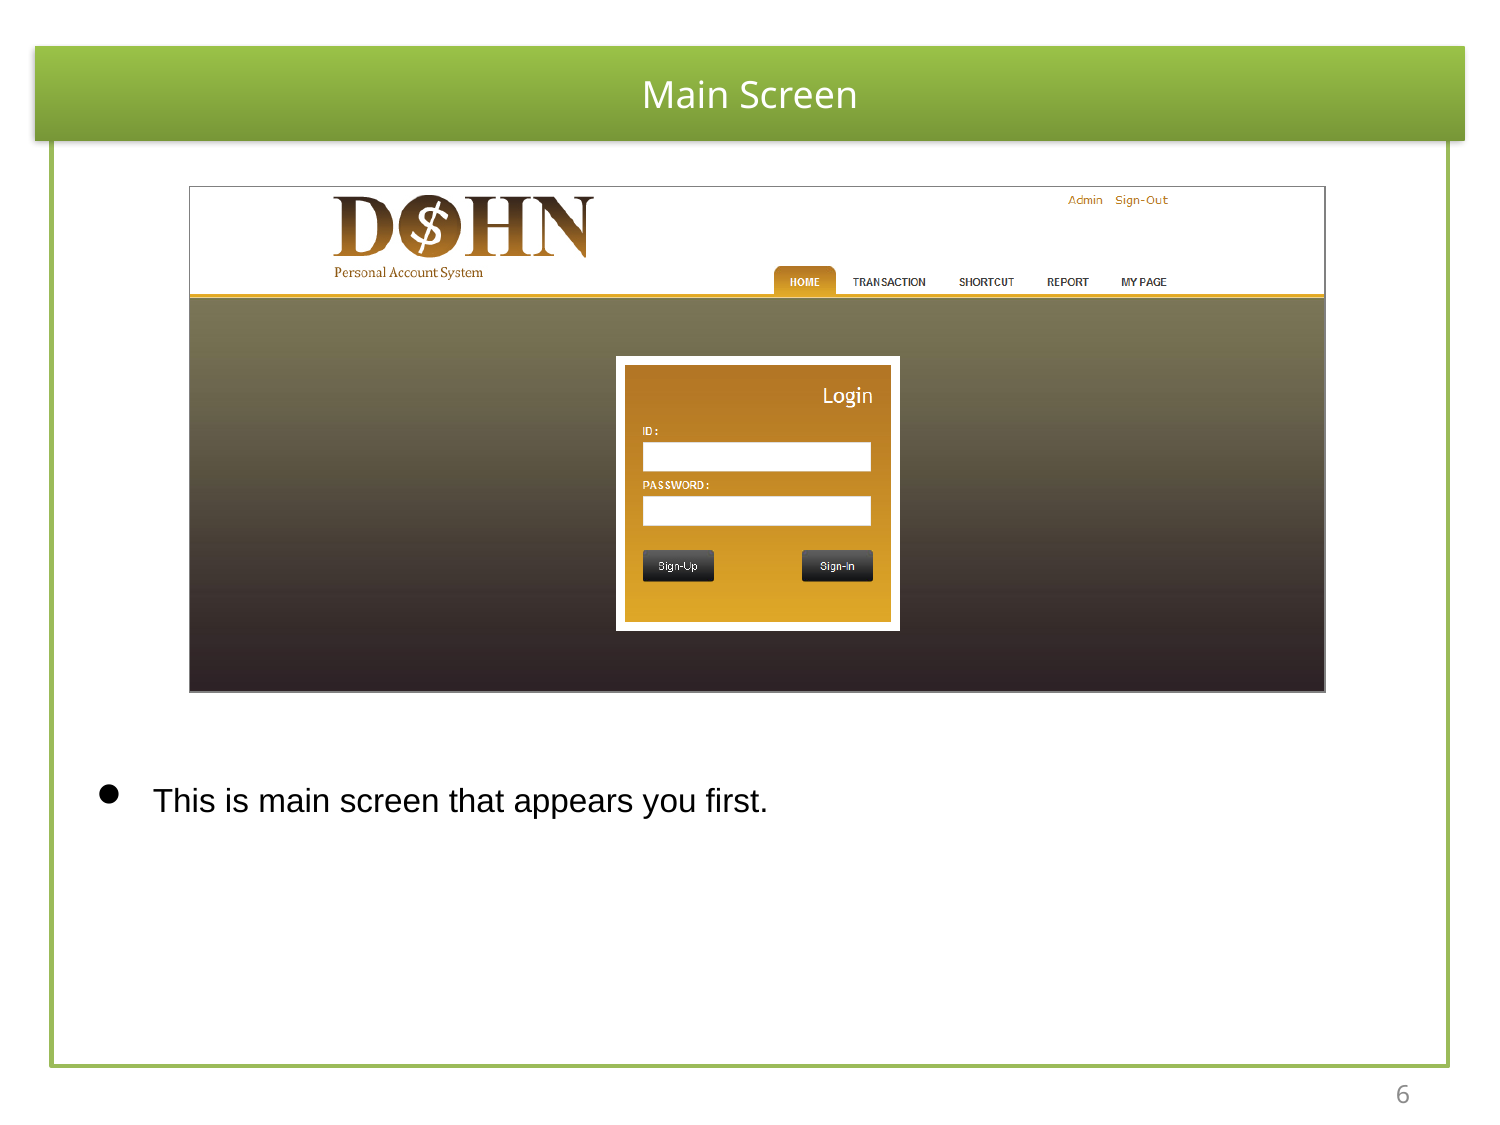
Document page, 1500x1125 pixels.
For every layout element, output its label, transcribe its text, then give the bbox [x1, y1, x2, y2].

picture [190, 187, 1325, 692]
text_box This is main screen that appears you first. [81, 761, 1407, 1078]
text_box [49, 149, 1450, 1068]
text_box Main Screen [35, 46, 1465, 141]
slide_number 6 [1074, 1065, 1425, 1125]
